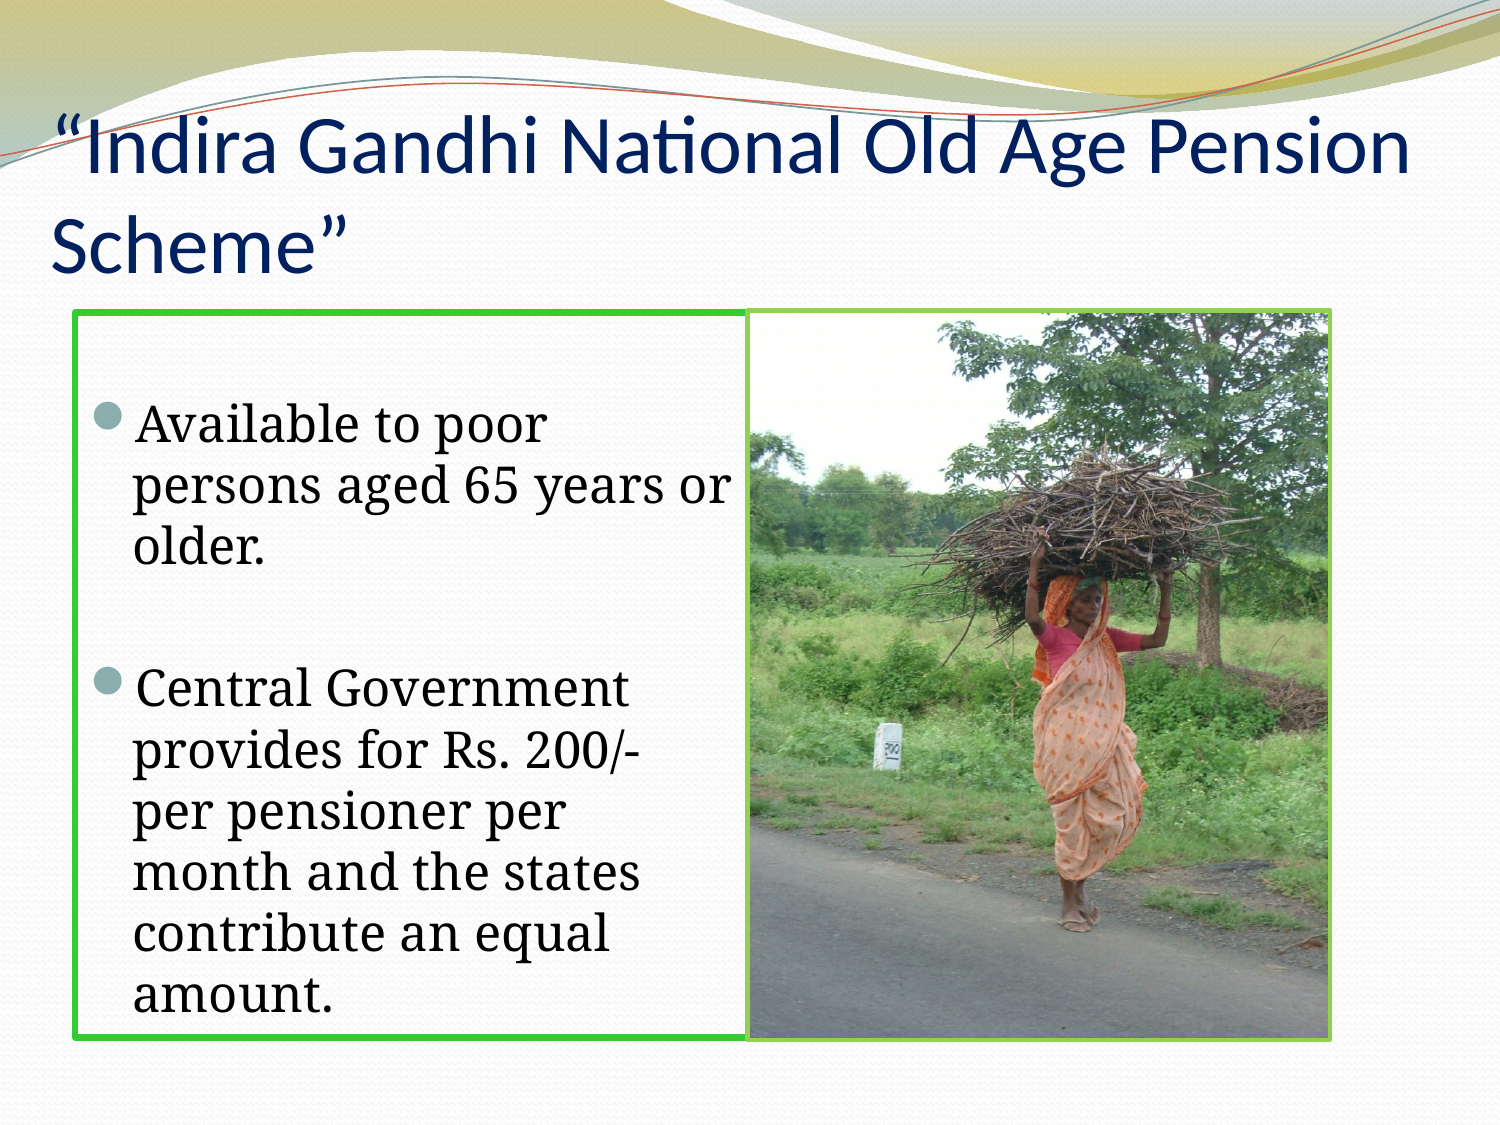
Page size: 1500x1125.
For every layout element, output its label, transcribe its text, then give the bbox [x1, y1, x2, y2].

list Available to poor persons aged 65 years or older. Central Government provides for Rs. 200/- per pensioner per month and the states contribute an equal amount. [75, 312, 745, 1038]
title “Indira Gandhi National Old Age Pension Scheme” [50, 50, 1475, 291]
picture [749, 312, 1328, 1038]
